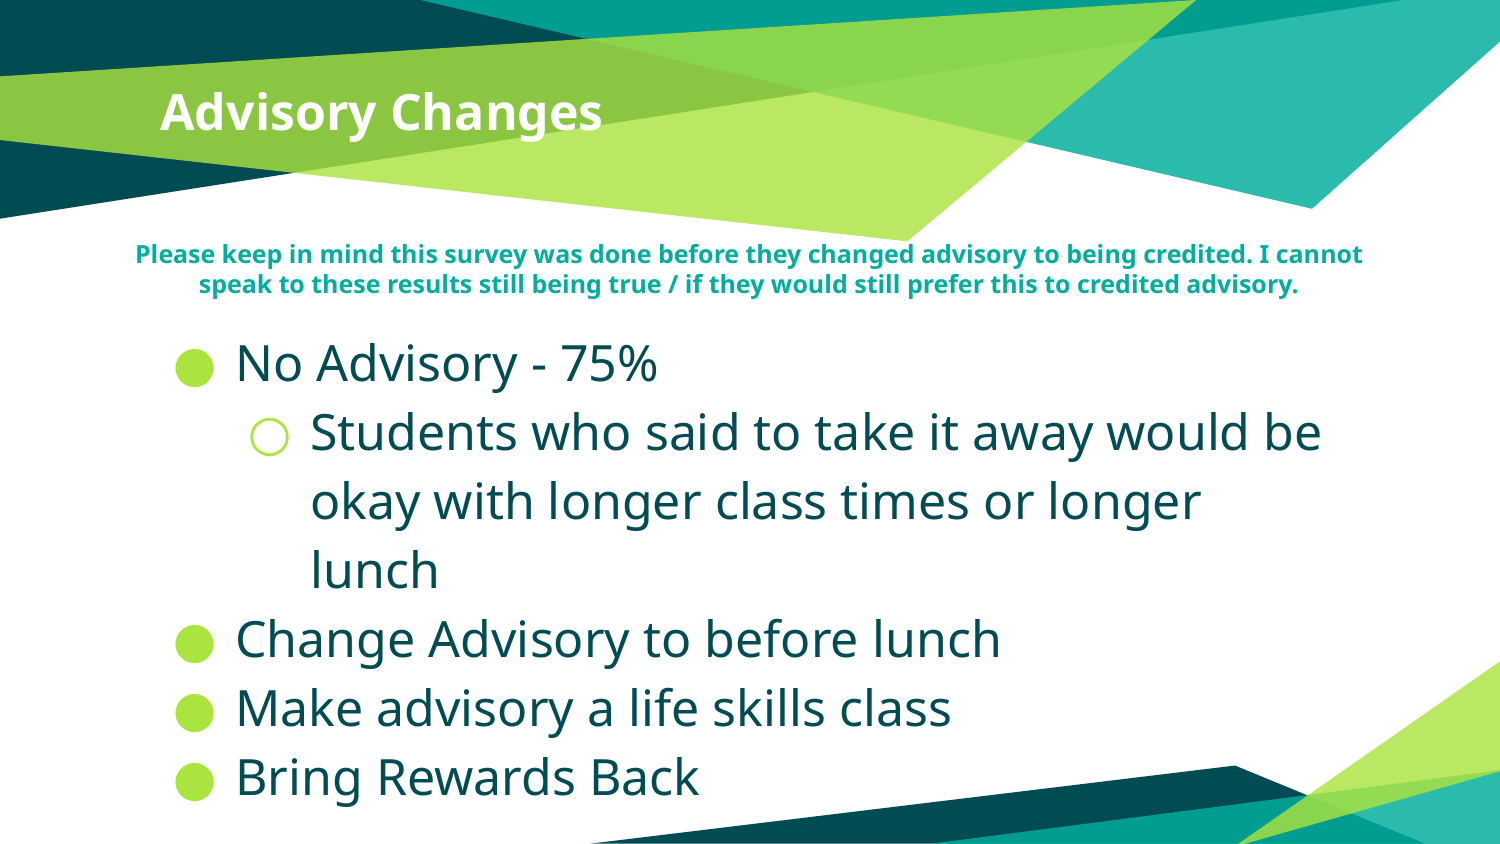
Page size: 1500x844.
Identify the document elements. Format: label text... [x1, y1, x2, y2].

title Advisory Changes [145, 65, 1355, 206]
list No Advisory - 75% Students who said to take it away would be okay with longer class times or longer lunch Change Advisory to before lunch Make advisory a life skills class Bring Rewards Back [145, 329, 1355, 844]
list Please keep in mind this survey was done before they changed advisory to being credited. I cannot speak to these results still being true / if they would still prefer this to credited advisory. [100, 223, 1400, 329]
